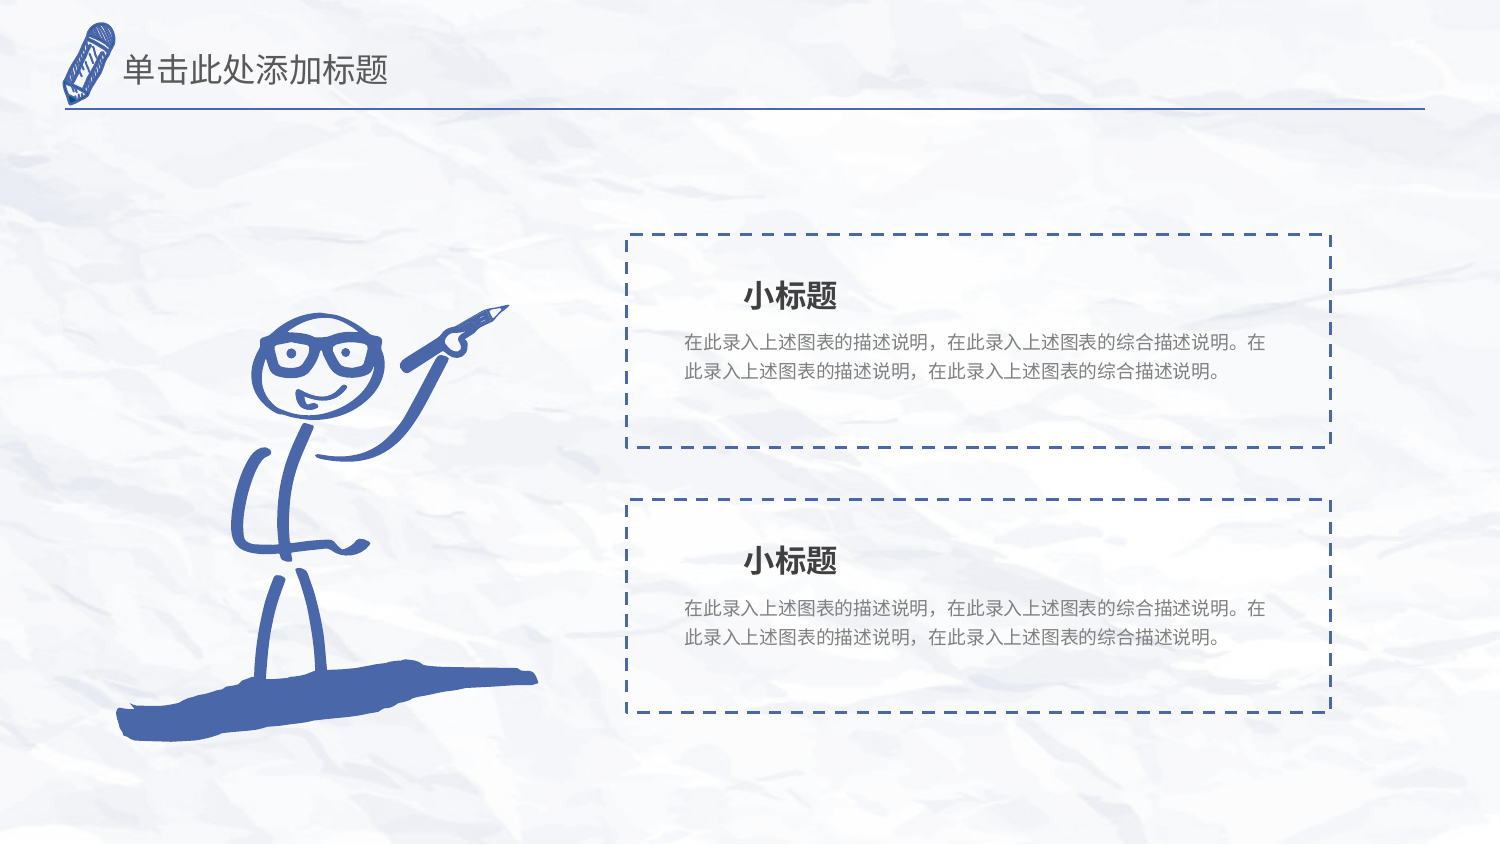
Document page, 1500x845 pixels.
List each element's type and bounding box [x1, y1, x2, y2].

text_box [669, 533, 1288, 687]
text_box [230, 304, 510, 680]
text_box [507, 665, 541, 688]
text_box [624, 497, 1333, 715]
text_box [113, 684, 504, 744]
text_box [669, 268, 1288, 421]
text_box [624, 232, 1333, 450]
